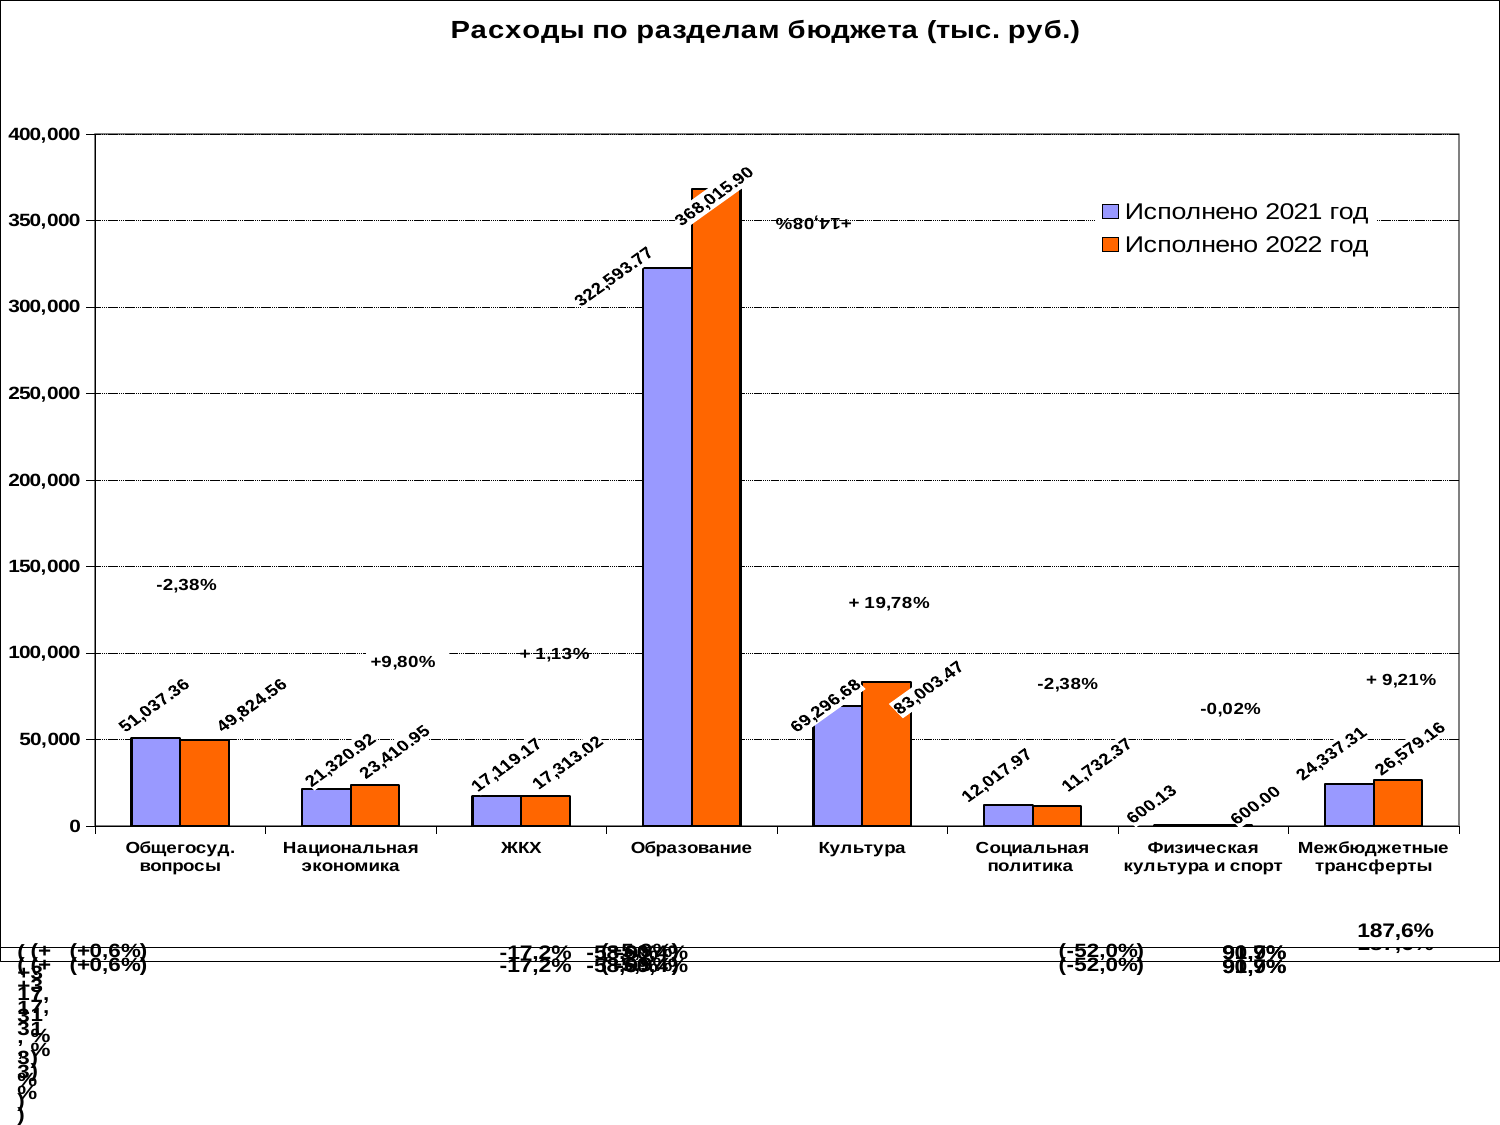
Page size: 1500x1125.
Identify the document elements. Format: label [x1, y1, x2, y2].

chart [0, 0, 1500, 1125]
